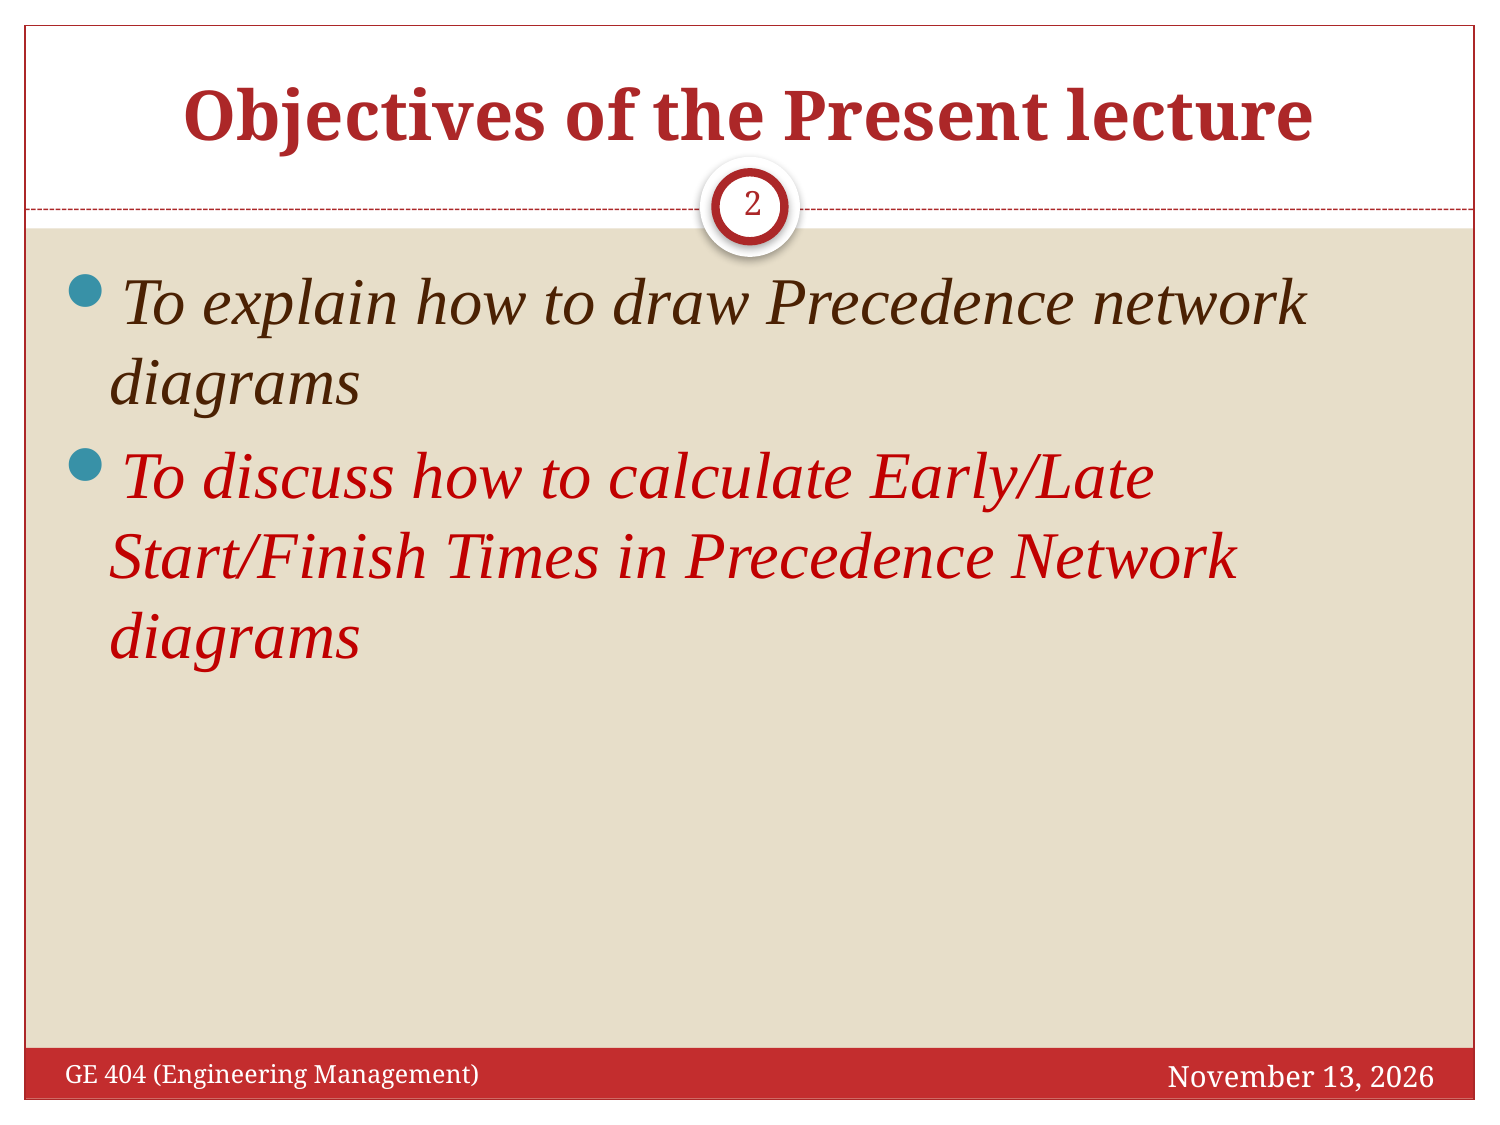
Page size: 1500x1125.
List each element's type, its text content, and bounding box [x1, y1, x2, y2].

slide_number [950, 1050, 1450, 1111]
list To explain how to draw Precedence network diagrams To discuss how to calculate Early/Late Start/Finish Times in Precedence Network diagrams [49, 250, 1445, 1001]
title Objectives of the Present lecture [49, 37, 1450, 162]
slide_number 2 [715, 168, 791, 241]
footer GE 404 (Engineering Management) [50, 1051, 638, 1112]
